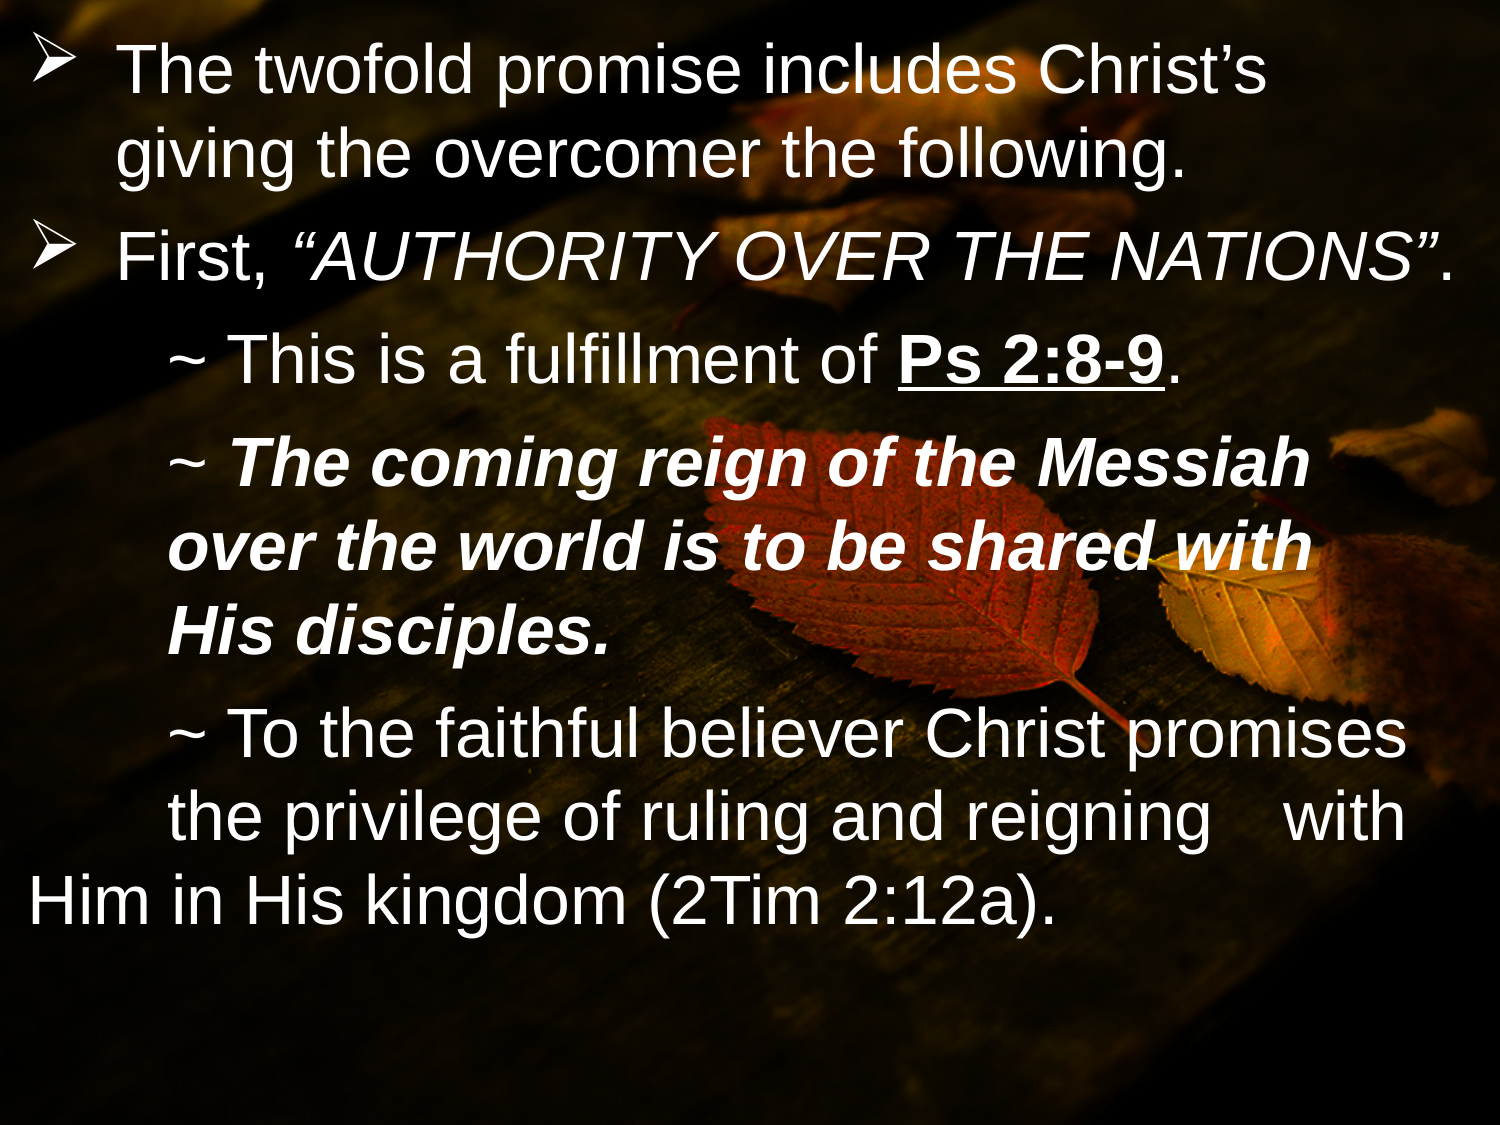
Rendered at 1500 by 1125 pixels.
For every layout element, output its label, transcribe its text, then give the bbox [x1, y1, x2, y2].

subtitle The twofold promise includes Christ’s giving the overcomer the following. First, “AUTHORITY OVER THE NATIONS”. ~ This is a fulfillment of Ps 2:8-9. ~ The coming reign of the Messiah over the world is to be shared with His disciples. ~ To the faithful believer Christ promises the privilege of ruling and reigning with Him in His kingdom (2Tim 2:12a). [12, 16, 1486, 1104]
picture [0, 0, 1500, 1125]
